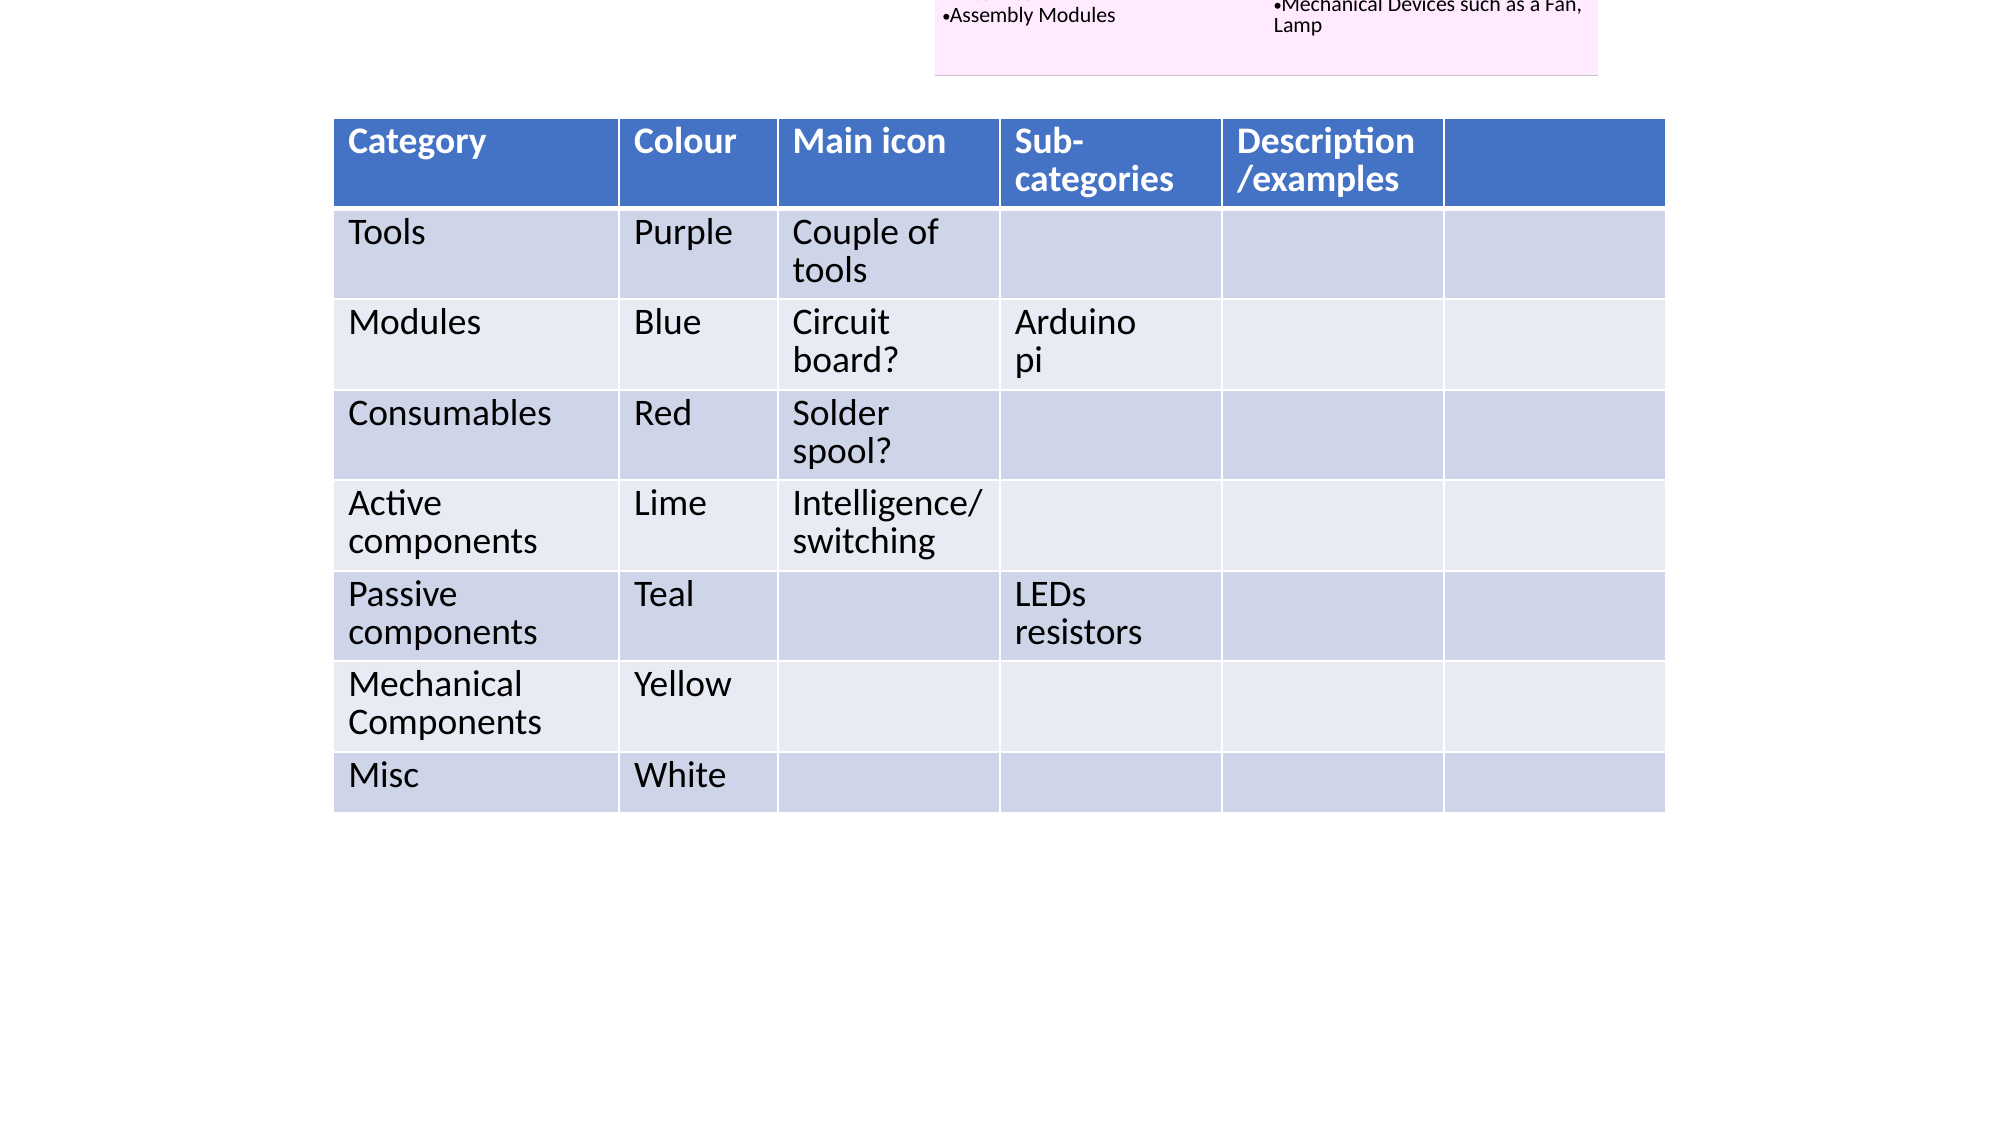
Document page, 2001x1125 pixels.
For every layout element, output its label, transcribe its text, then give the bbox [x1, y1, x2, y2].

table_cell [1001, 391, 1221, 479]
table_cell [1001, 753, 1221, 812]
table_cell Red [620, 391, 777, 479]
table_cell Consumables [334, 391, 618, 479]
table_cell [1001, 481, 1221, 570]
table_cell [1445, 481, 1665, 570]
table_cell [1223, 662, 1443, 751]
table_cell Resistors (All Types) Capacitors (All Types) Inductors / Coil Memristor / Network Sensors Detectors Transducers Antennas Assembly Modules [935, 0, 1266, 75]
table_cell Purple [620, 211, 777, 298]
table_cell Yellow [620, 662, 777, 751]
table_cell [1223, 481, 1443, 570]
table_cell [1445, 572, 1665, 660]
table_cell Teal [620, 572, 777, 660]
table_cell [779, 662, 999, 751]
table_cell [1223, 300, 1443, 389]
table_cell [1223, 572, 1443, 660]
table_cell Misc [334, 753, 618, 812]
table_cell Lime [620, 481, 777, 570]
table_cell Intelligence/switching [779, 481, 999, 570]
table_cell Tools [334, 211, 618, 298]
table_cell [1445, 662, 1665, 751]
table_cell Arduino pi [1001, 300, 1221, 389]
table_cell Circuit board? [779, 300, 999, 389]
table_cell Passive components [334, 572, 618, 660]
table_cell Blue [620, 300, 777, 389]
table_cell Couple of tools [779, 211, 999, 298]
table_header Description/examples [1223, 119, 1443, 206]
table_header [1445, 119, 1665, 206]
table_cell [1001, 662, 1221, 751]
table_cell LEDs resistors [1001, 572, 1221, 660]
table_cell [1223, 753, 1443, 812]
table_cell Piezoelectric devices Crystals Resonators Terminals and Connectors Cables Switches Circuit Protection Devices PCB Mechanical Devices such as a Fan, Lamp [1266, 0, 1598, 75]
table_cell White [620, 753, 777, 812]
table_header Colour [620, 119, 777, 206]
table_header Sub-categories [1001, 119, 1221, 206]
table_cell [1223, 211, 1443, 298]
table_cell [779, 572, 999, 660]
table_cell [1001, 211, 1221, 298]
table_cell Modules [334, 300, 618, 389]
table_cell [779, 753, 999, 812]
table_cell [1445, 211, 1665, 298]
table_cell Solder spool? [779, 391, 999, 479]
table_cell [1445, 753, 1665, 812]
table_cell [1445, 300, 1665, 389]
table_header Main icon [779, 119, 999, 206]
table_cell Active components [334, 481, 618, 570]
table_cell Mechanical Components [334, 662, 618, 751]
table_cell [1223, 391, 1443, 479]
table_cell [1445, 391, 1665, 479]
table_header Category [334, 119, 618, 206]
